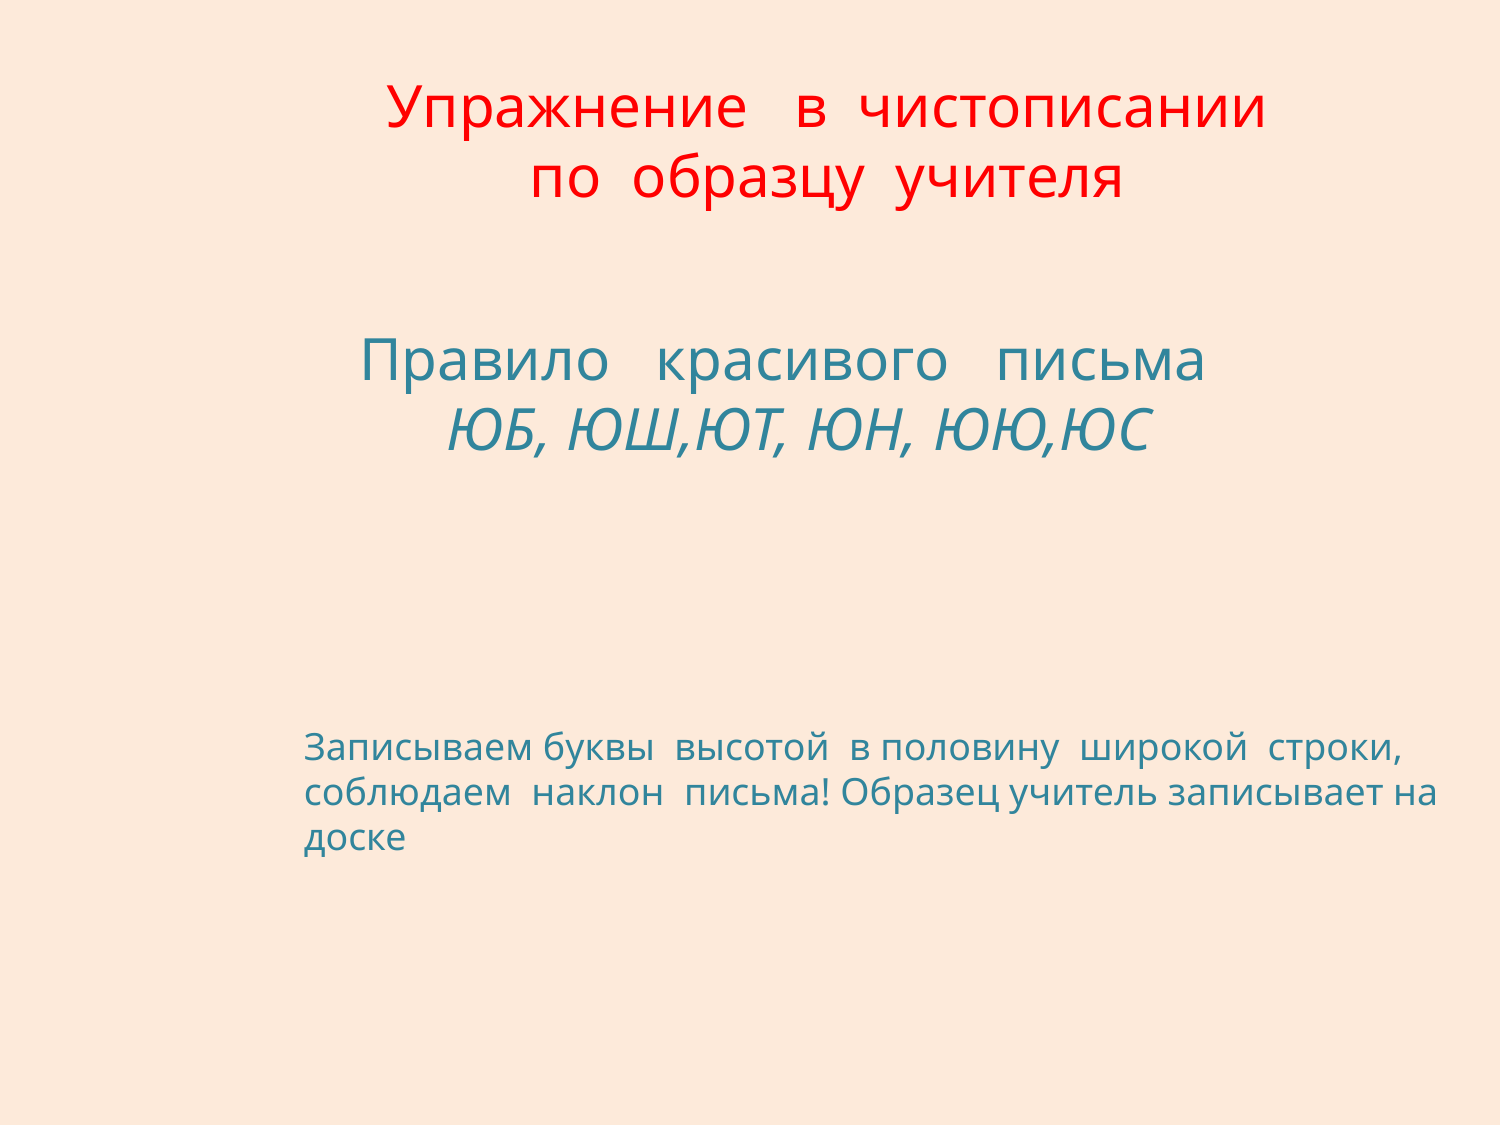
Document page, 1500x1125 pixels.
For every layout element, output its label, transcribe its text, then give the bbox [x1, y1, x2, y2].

text_box Правило красивого письма ЮБ, ЮШ,ЮТ, ЮН, ЮЮ,ЮС [182, 314, 1400, 470]
title Упражнение в чистописании по образцу учителя [230, 45, 1425, 233]
text_box Записываем буквы высотой в половину широкой строки, соблюдаем наклон письма! Образец учитель записывает на доске [289, 715, 1471, 1004]
